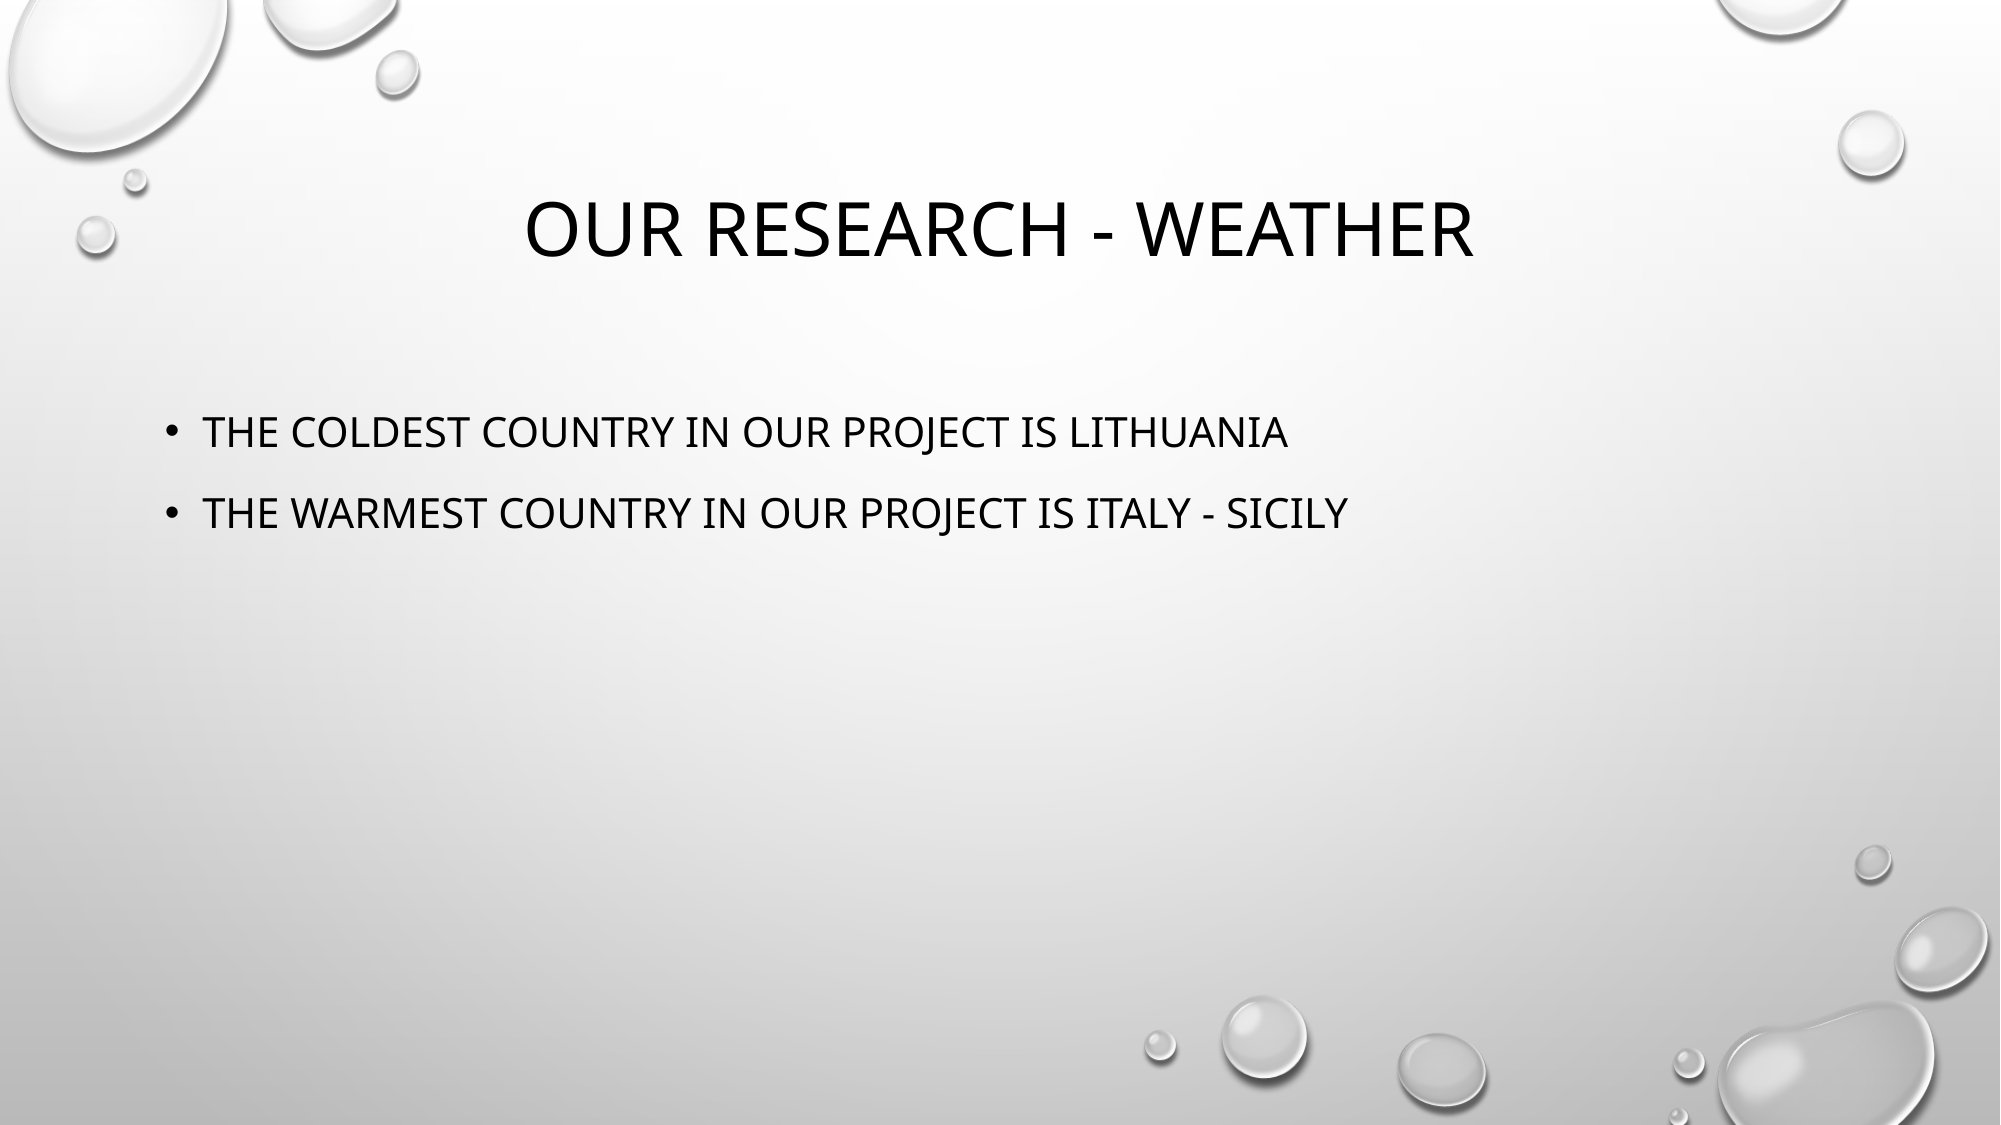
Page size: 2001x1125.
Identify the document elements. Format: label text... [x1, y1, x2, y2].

list THE COLDEST country in our project IS Lithuania The warmest country in our project is Italy - Sicily [149, 388, 1850, 950]
title OUR RESEARCH - WEATHER [149, 101, 1851, 364]
picture [0, 0, 2000, 1125]
